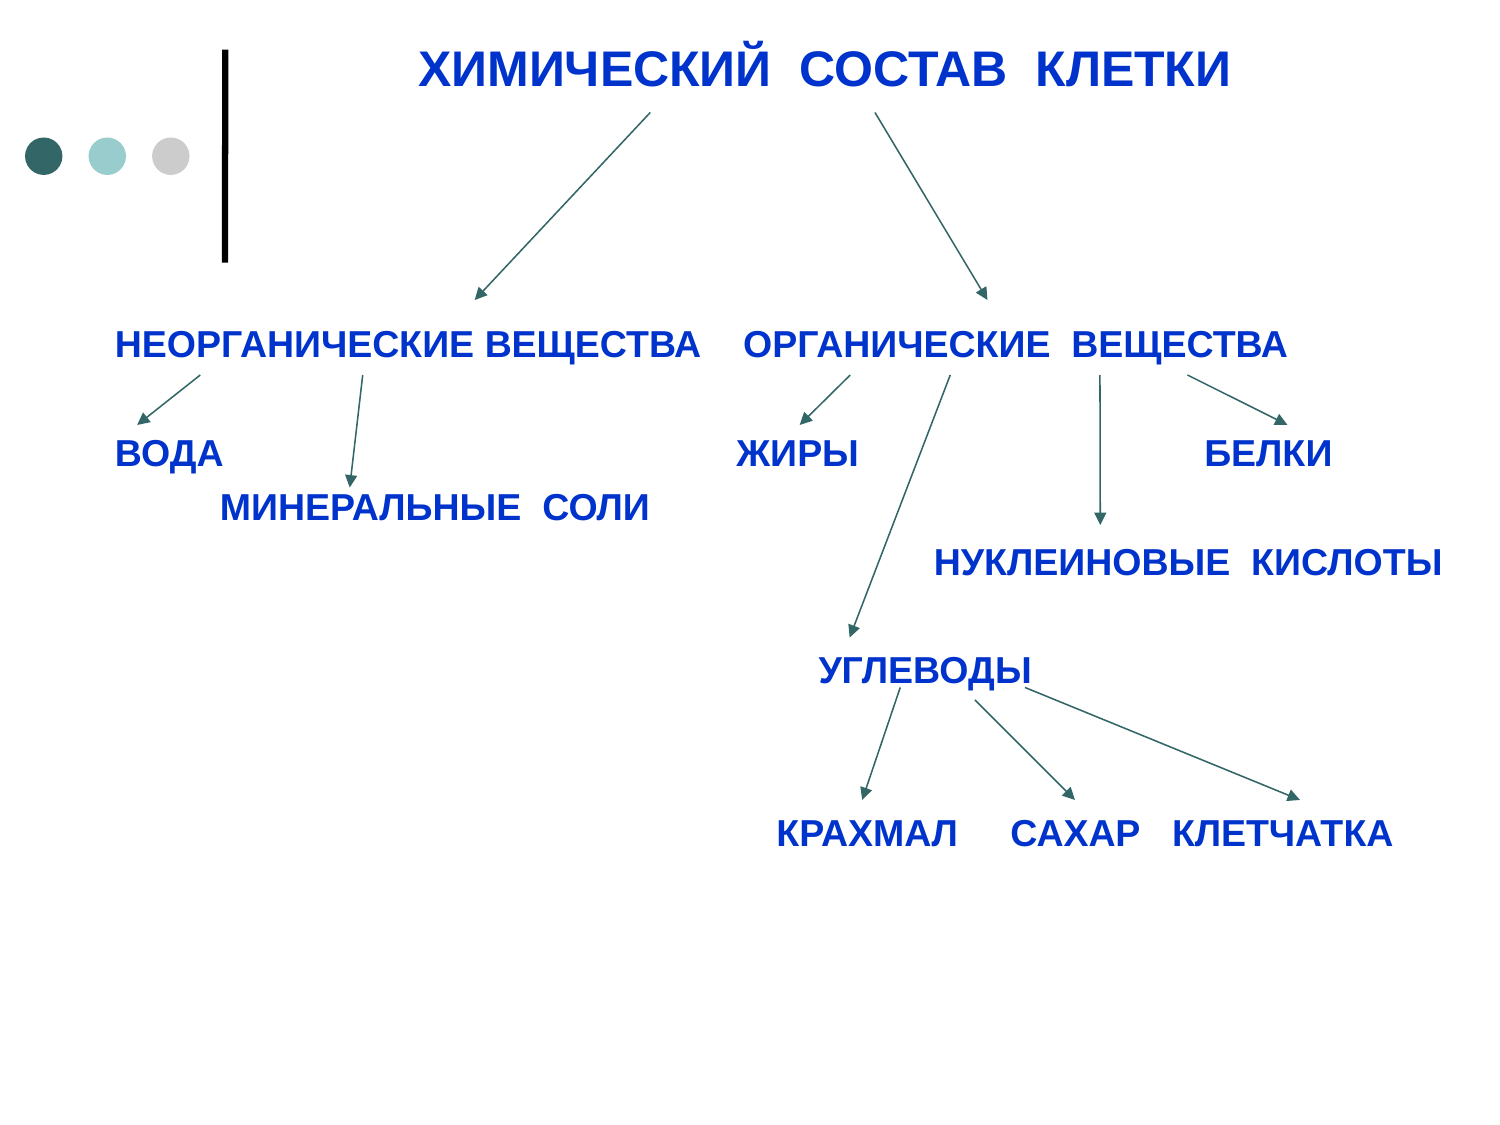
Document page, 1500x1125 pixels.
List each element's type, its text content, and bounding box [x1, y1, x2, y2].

text_box [137, 374, 201, 425]
text_box НЕОРГАНИЧЕСКИЕ ВЕЩЕСТВА ОРГАНИЧЕСКИЕ ВЕЩЕСТВА ВОДА ЖИРЫ БЕЛКИ МИНЕРАЛЬНЫЕ СОЛИ НУКЛЕИНОВЫЕ КИСЛОТЫ УГЛЕВОДЫ КРАХМАЛ САХАР КЛЕТЧАТКА [99, 312, 1463, 988]
text_box [848, 374, 951, 638]
text_box [1024, 687, 1300, 802]
text_box [860, 687, 901, 800]
text_box [874, 112, 988, 300]
text_box [1094, 374, 1107, 526]
text_box ХИМИЧЕСКИЙ СОСТАВ КЛЕТКИ [249, 28, 1400, 284]
text_box [474, 112, 651, 300]
text_box [974, 699, 1075, 800]
text_box [345, 374, 363, 488]
text_box [1187, 374, 1288, 425]
text_box [799, 374, 851, 425]
